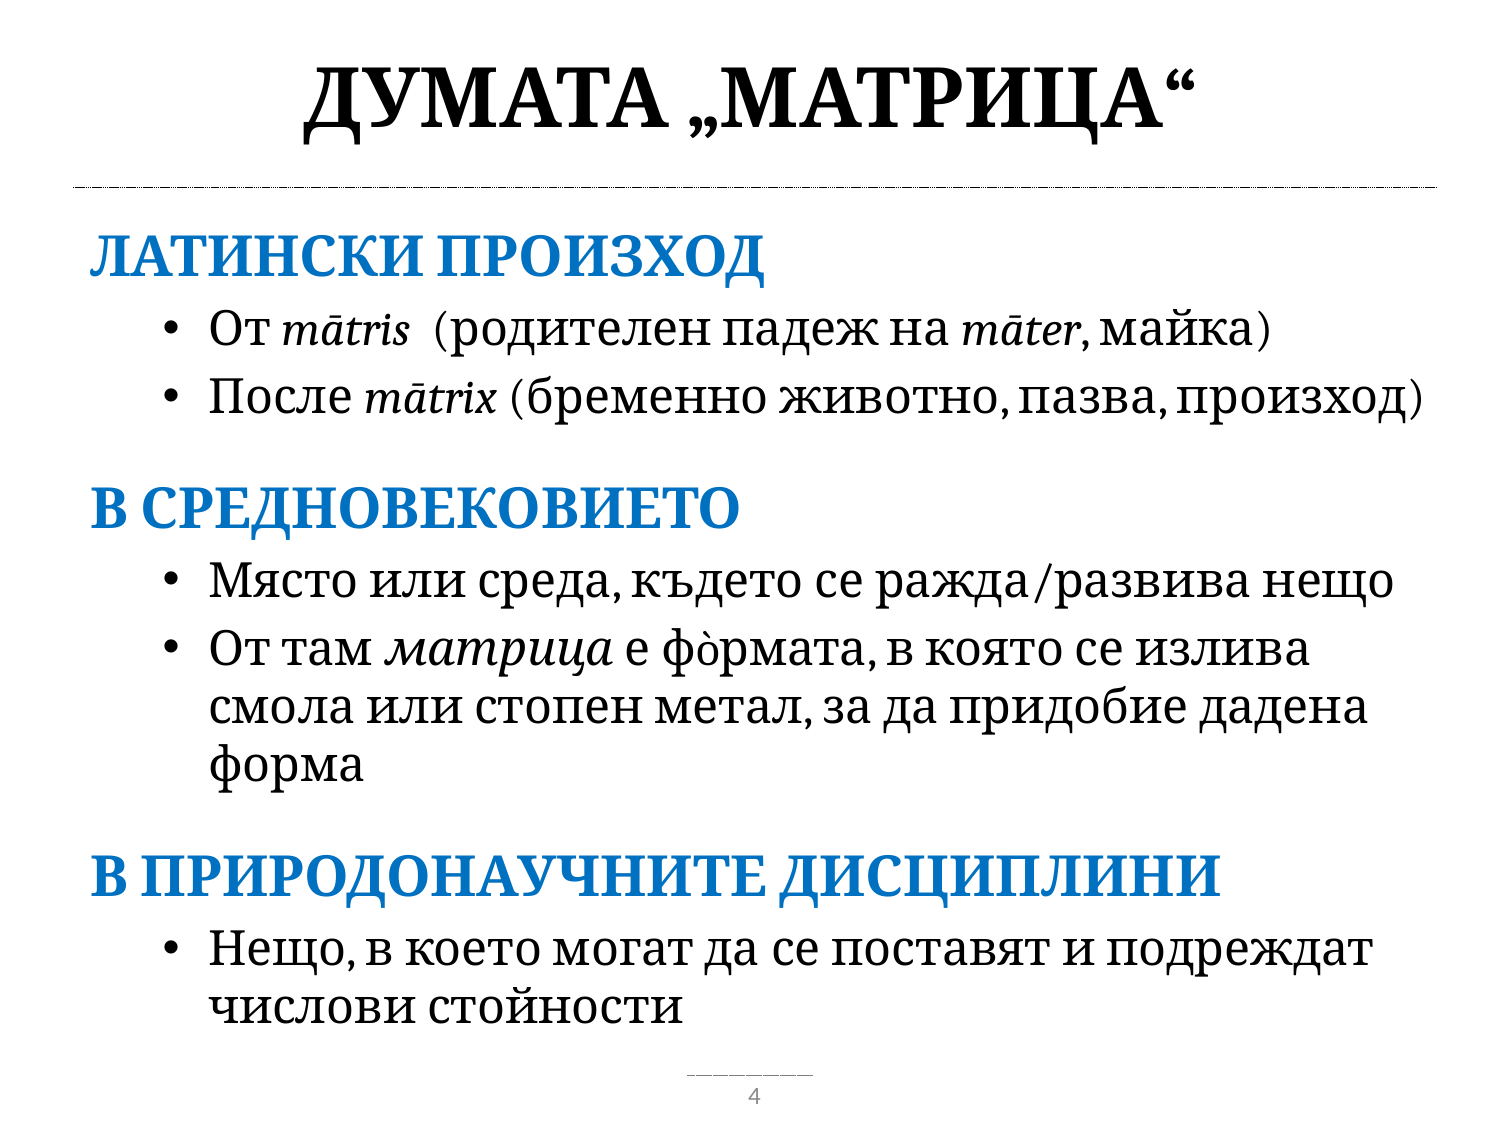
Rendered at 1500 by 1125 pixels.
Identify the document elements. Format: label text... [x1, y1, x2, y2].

title Думата „Матрица“ [0, 0, 1500, 188]
slide_number 4 [579, 1065, 930, 1125]
list Латински произход От mātris (родителен падеж на māter, майка) После mātrix (бременно животно, пазва, произход) В средновековието Място или среда, където се ражда/развива нещо От там матрица е фòрмата, в която се излива смола или стопен метал, за да придобие дадена форма В природонаучните дисциплини Нещо, в което могат да се поставят и подреждат числови стойности [75, 212, 1450, 1063]
